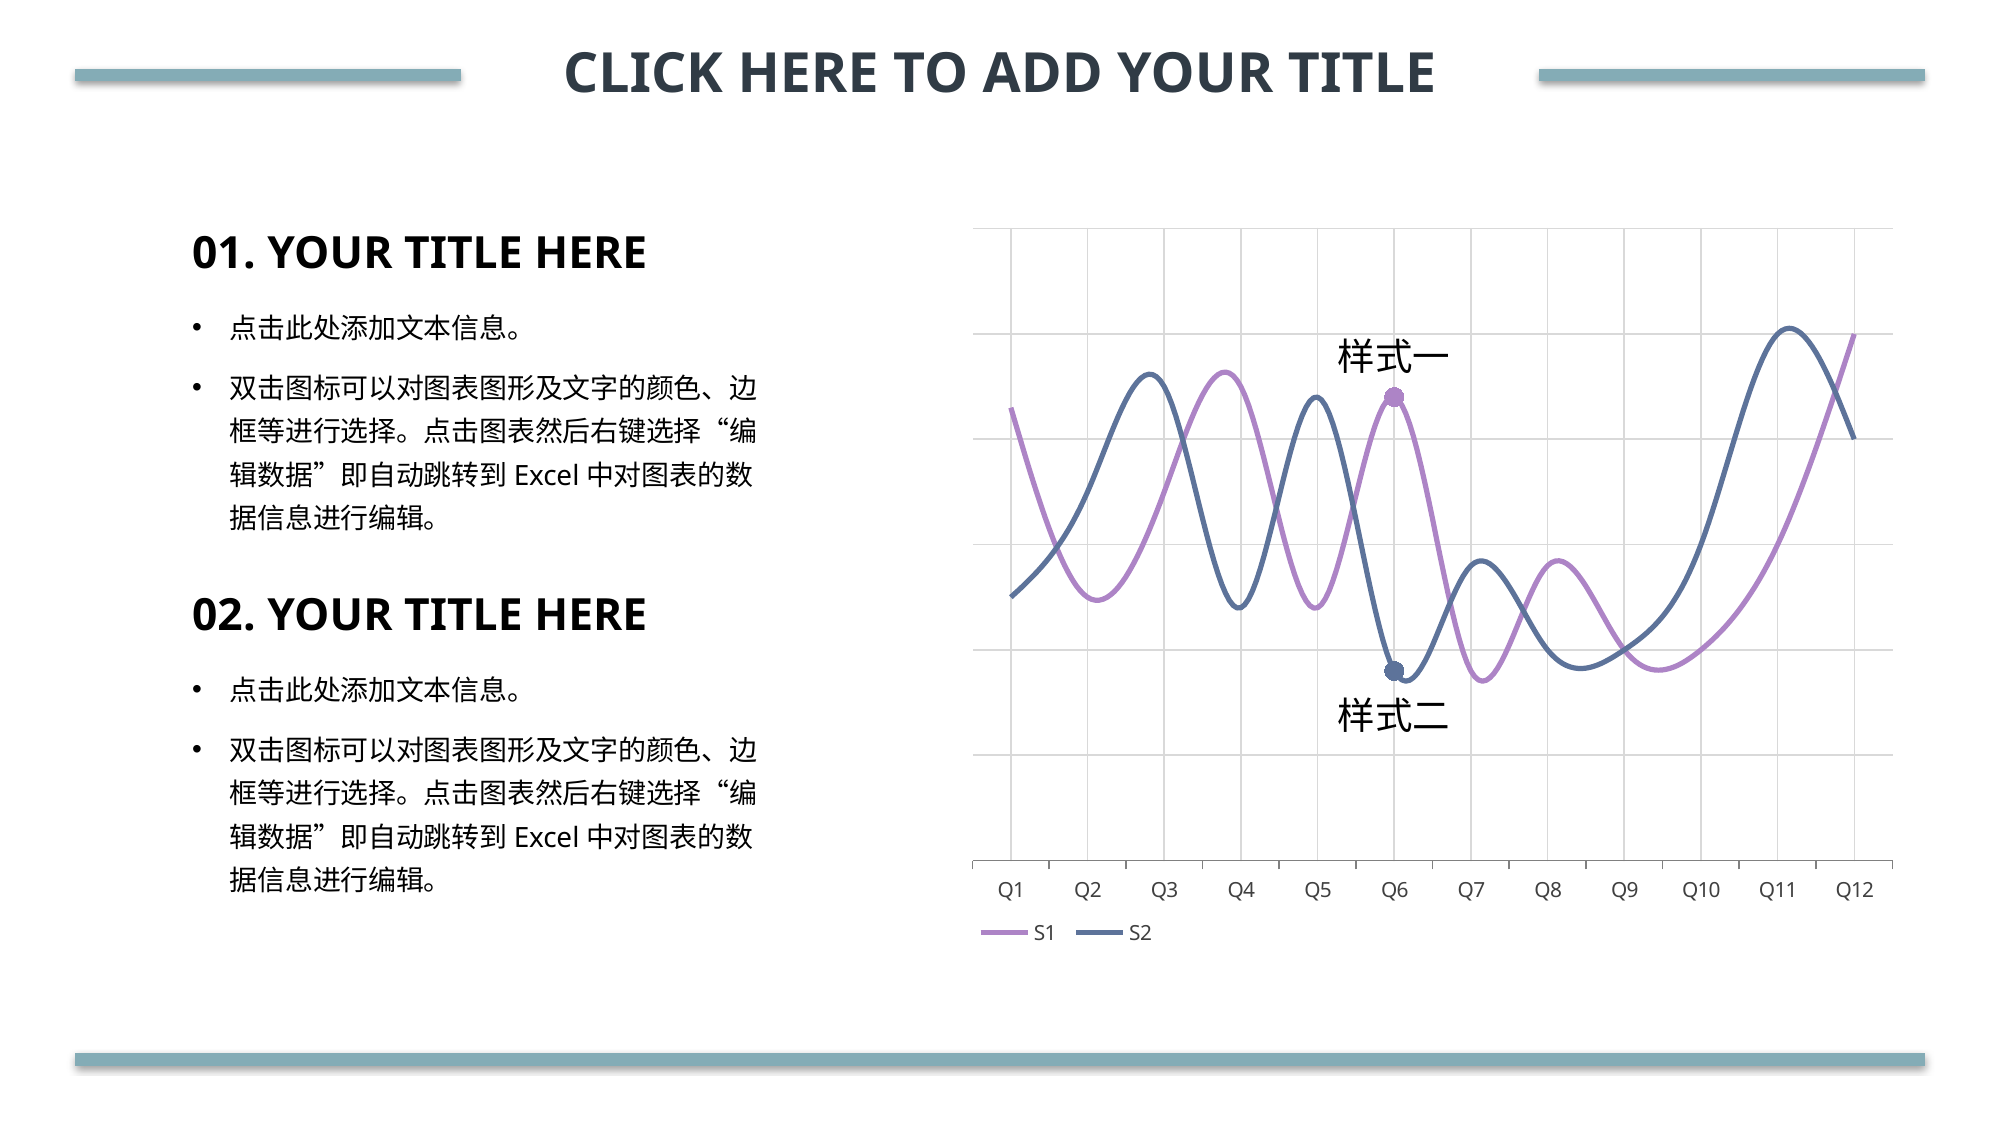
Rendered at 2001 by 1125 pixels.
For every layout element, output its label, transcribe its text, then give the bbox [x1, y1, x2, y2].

text_box 点击此处添加文本信息。 双击图标可以对图表图形及文字的颜色、边框等进行选择。点击图表然后右键选择“编辑数据”即自动跳转到Excel中对图表的数据信息进行编辑。 [172, 290, 787, 544]
text_box 02. YOUR TITLE HERE [172, 575, 787, 650]
text_box 点击此处添加文本信息。 双击图标可以对图表图形及文字的颜色、边框等进行选择。点击图表然后右键选择“编辑数据”即自动跳转到Excel中对图表的数据信息进行编辑。 [172, 652, 787, 907]
list CLICK HERE TO ADD YOUR TITLE [460, 29, 1540, 121]
chart [953, 213, 1912, 970]
text_box 01. YOUR TITLE HERE [172, 213, 787, 287]
